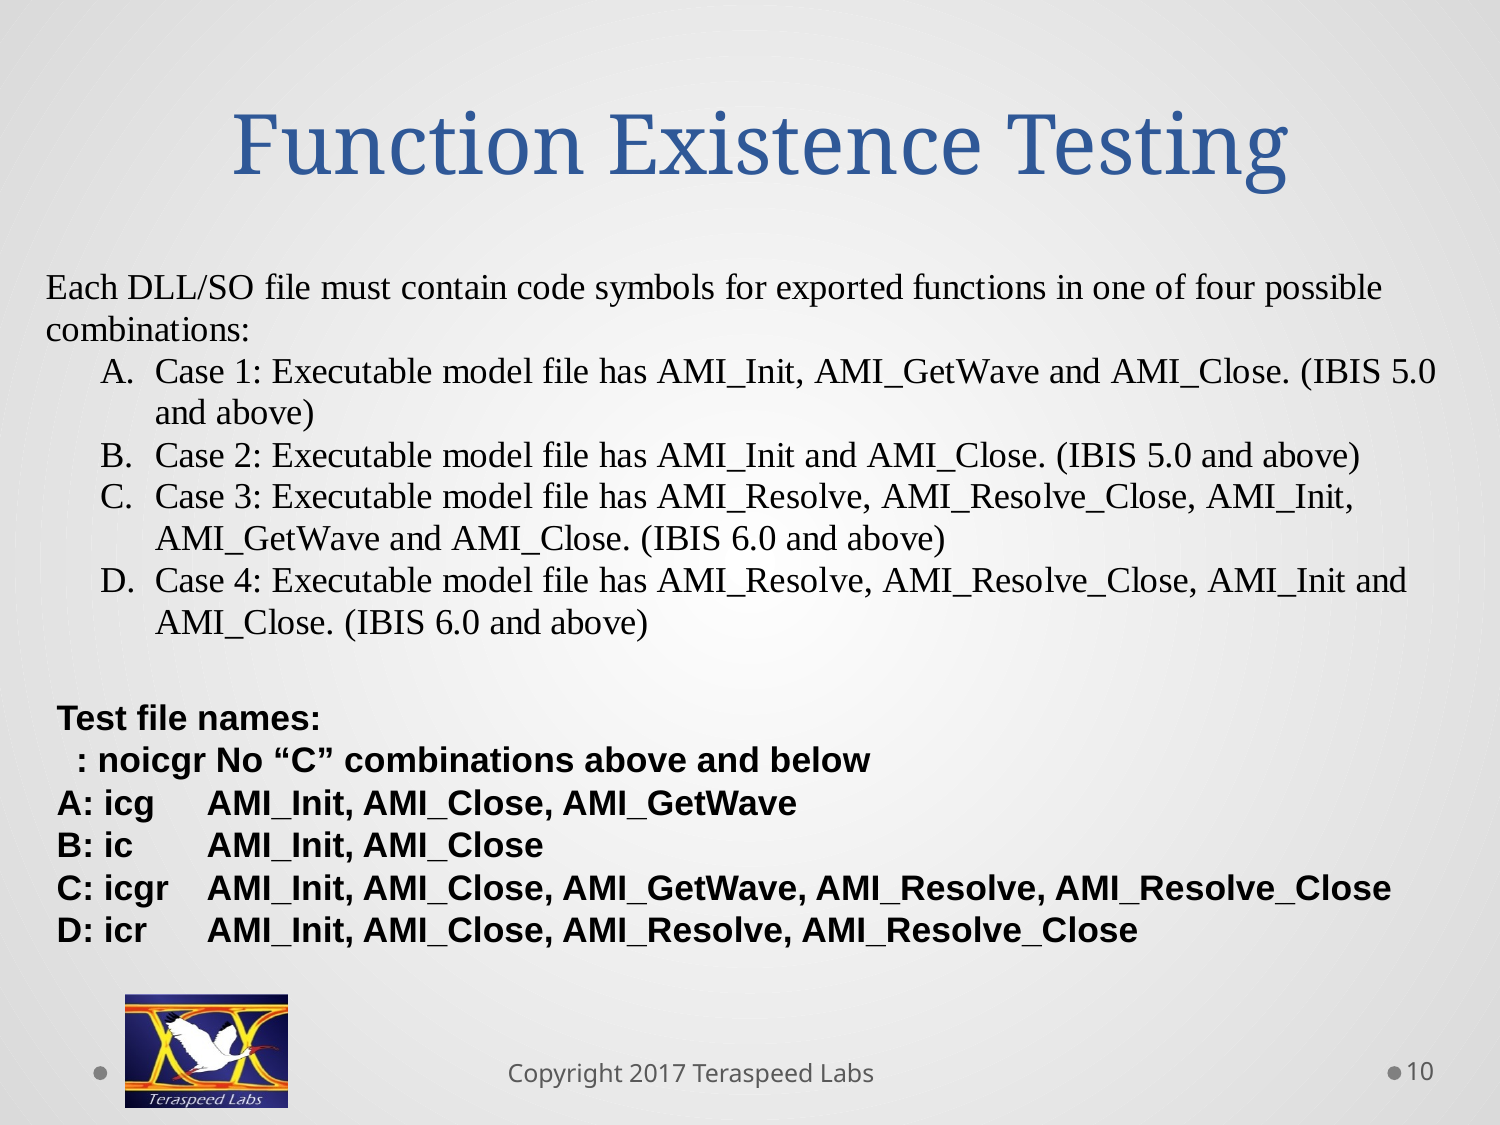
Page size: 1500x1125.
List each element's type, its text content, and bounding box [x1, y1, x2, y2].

footer Copyright 2017 Teraspeed Labs [500, 1044, 968, 1105]
title Function Existence Testing [75, 0, 1425, 228]
picture [45, 230, 1468, 656]
slide_number 10 [1401, 1042, 1494, 1103]
text_box Test file names: : noicgr No “C” combinations above and below A: icg AMI_Init, AMI_Close, AMI_GetWave B: ic AMI_Init, AMI_Close C: icgr AMI_Init, AMI_Close, AMI_GetWave, AMI_Resolve, AMI_Resolve_Close D: icr AMI_Init, AMI_Close, AMI_Resolve, AMI_Resolve_Close [41, 687, 1438, 958]
picture [125, 994, 288, 1108]
